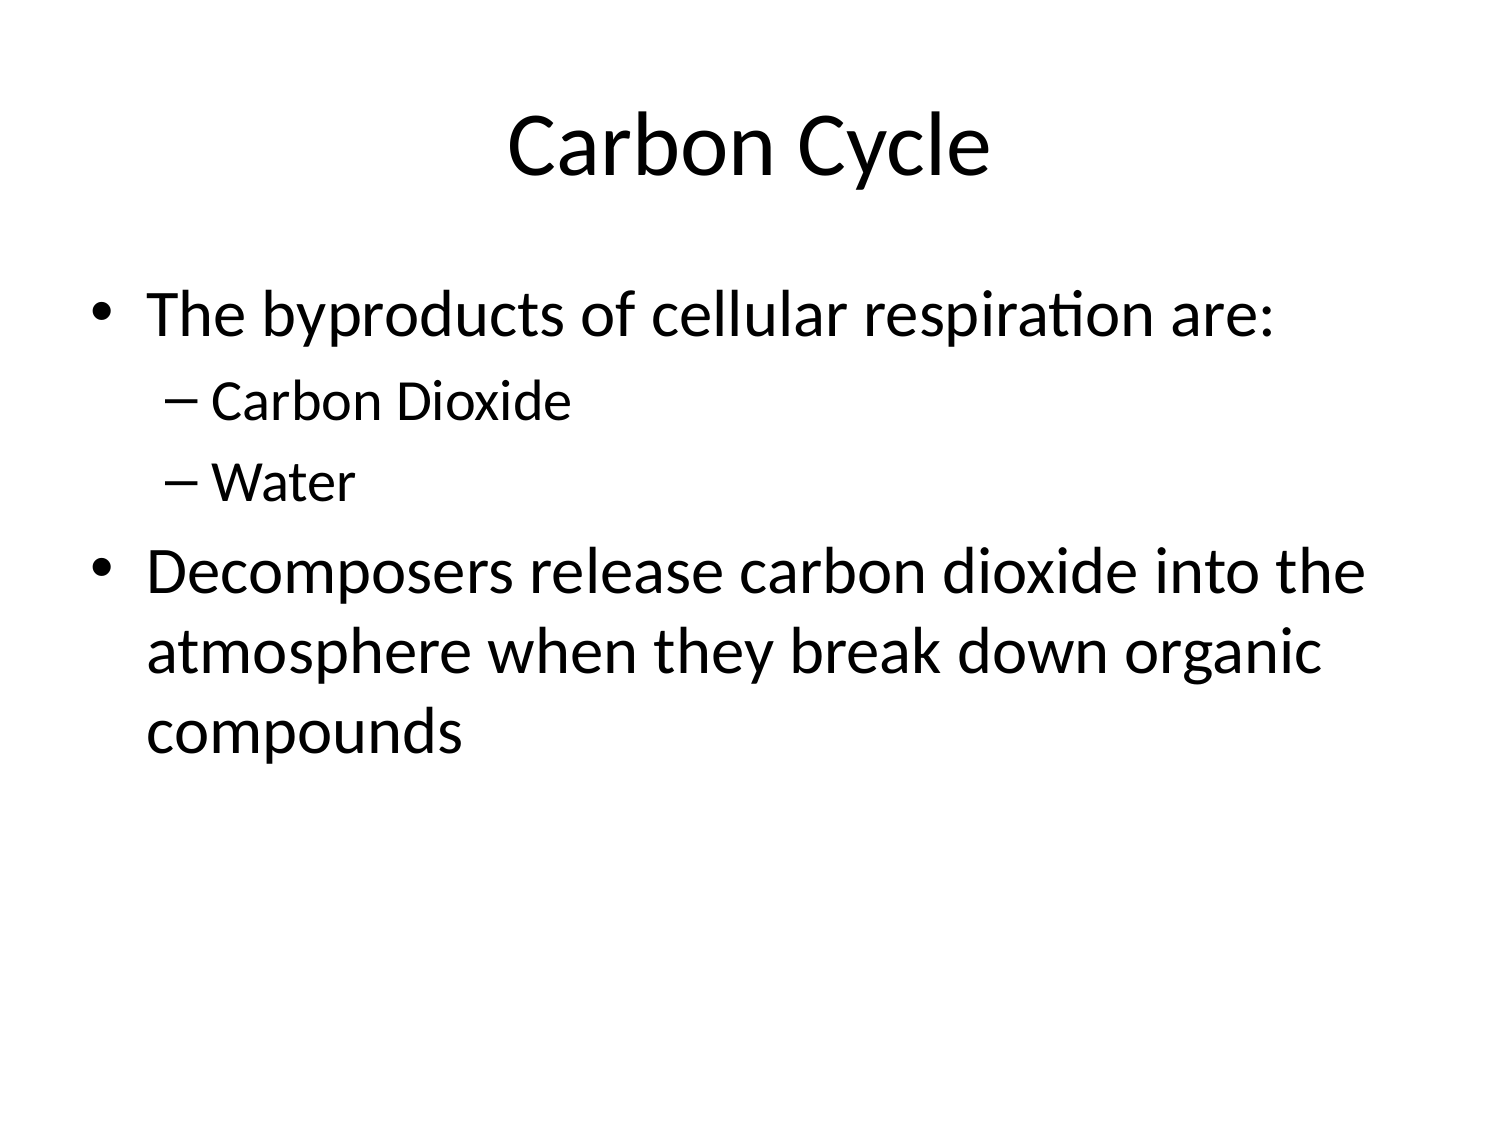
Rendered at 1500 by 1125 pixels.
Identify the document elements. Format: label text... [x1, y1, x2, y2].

title Carbon Cycle [75, 45, 1425, 233]
list The byproducts of cellular respiration are: Carbon Dioxide Water Decomposers release carbon dioxide into the atmosphere when they break down organic compounds [75, 262, 1425, 1005]
